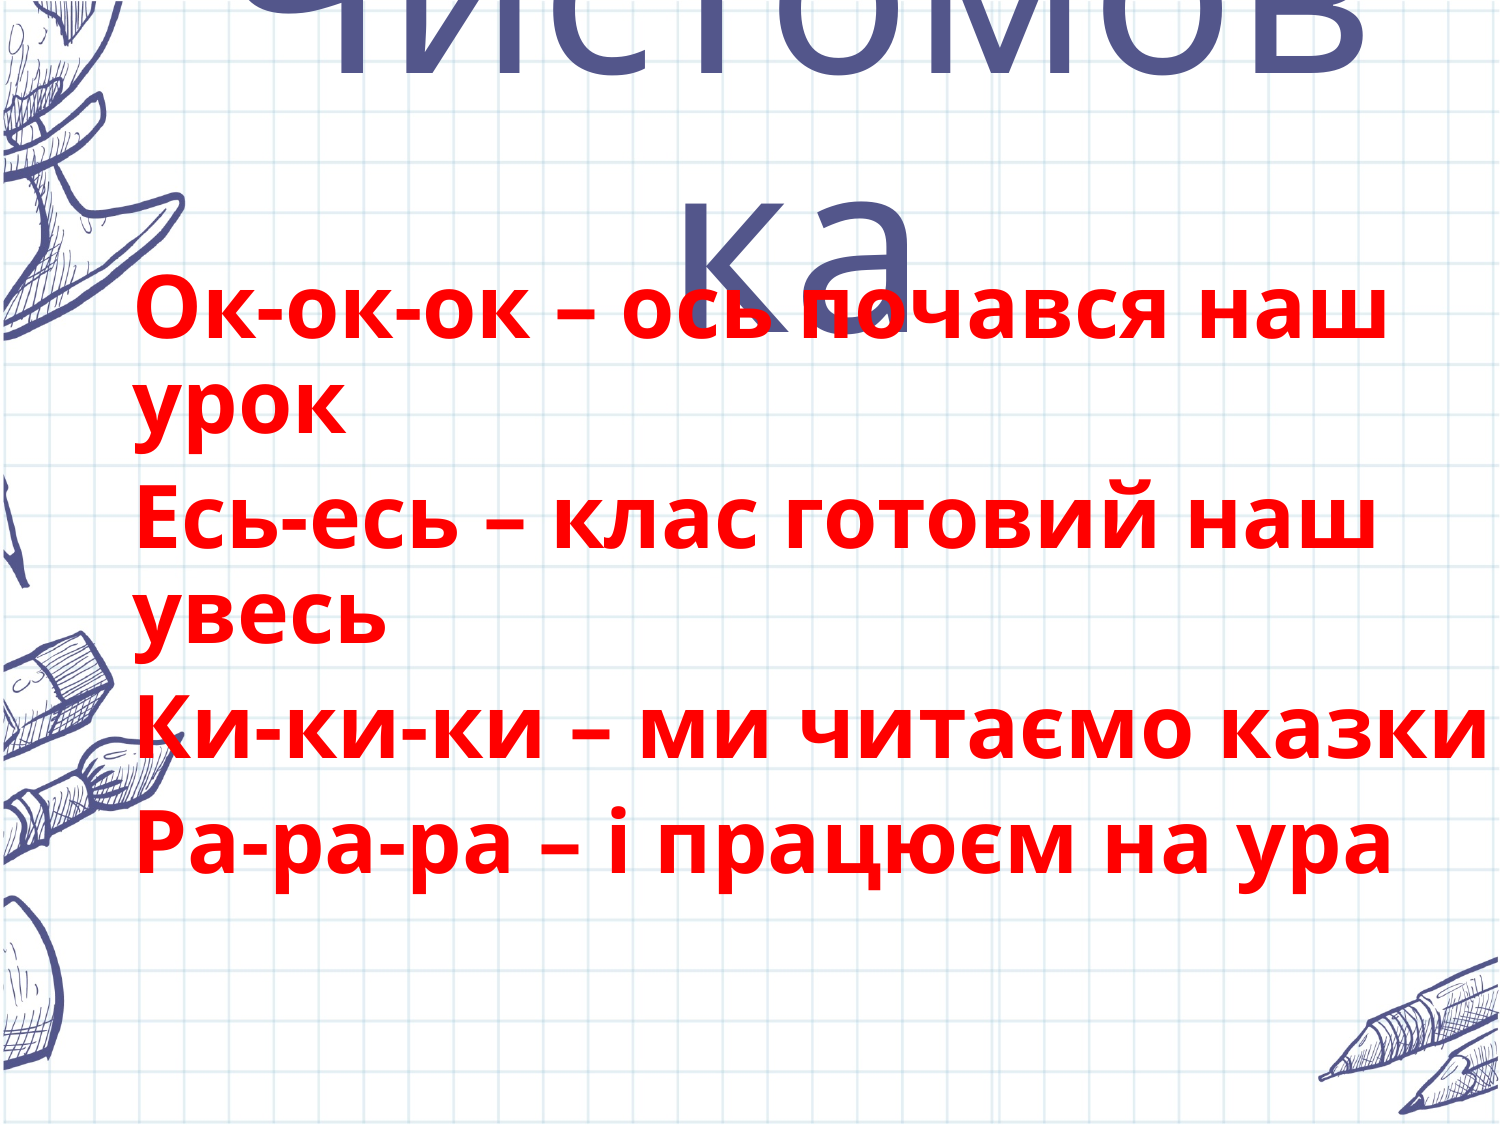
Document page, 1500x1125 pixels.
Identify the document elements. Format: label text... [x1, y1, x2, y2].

picture [0, 0, 1500, 1125]
list Ок-ок-ок – ось почався наш урок Есь-есь – клас готовий наш увесь Ки-ки-ки – ми читаємо казки Ра-ра-ра – і працюєм на ура [117, 254, 1500, 969]
title Чистомовка [149, 16, 1444, 234]
